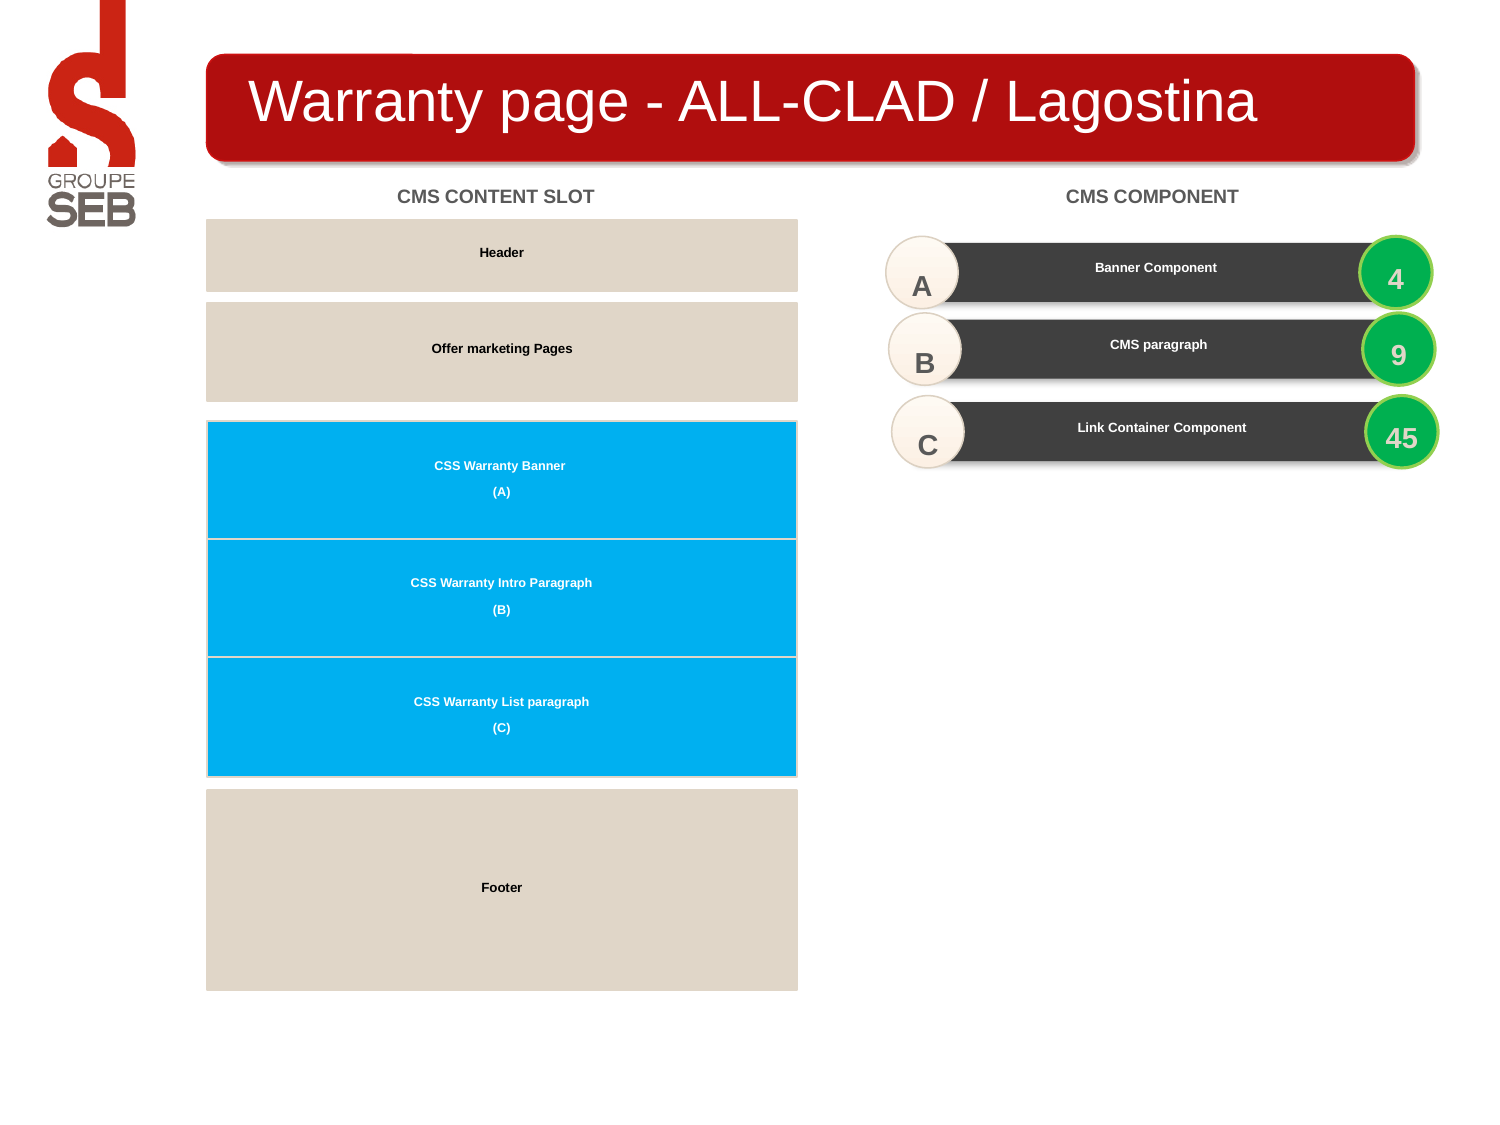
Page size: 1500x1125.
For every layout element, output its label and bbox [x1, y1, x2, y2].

text_box [204, 788, 799, 992]
text_box [888, 312, 1436, 386]
text_box [204, 419, 799, 779]
picture [0, 0, 182, 266]
text_box [981, 172, 1324, 228]
text_box [885, 236, 1433, 309]
text_box [204, 172, 799, 293]
text_box [205, 301, 799, 403]
text_box [891, 395, 1439, 469]
title [234, 56, 1400, 149]
